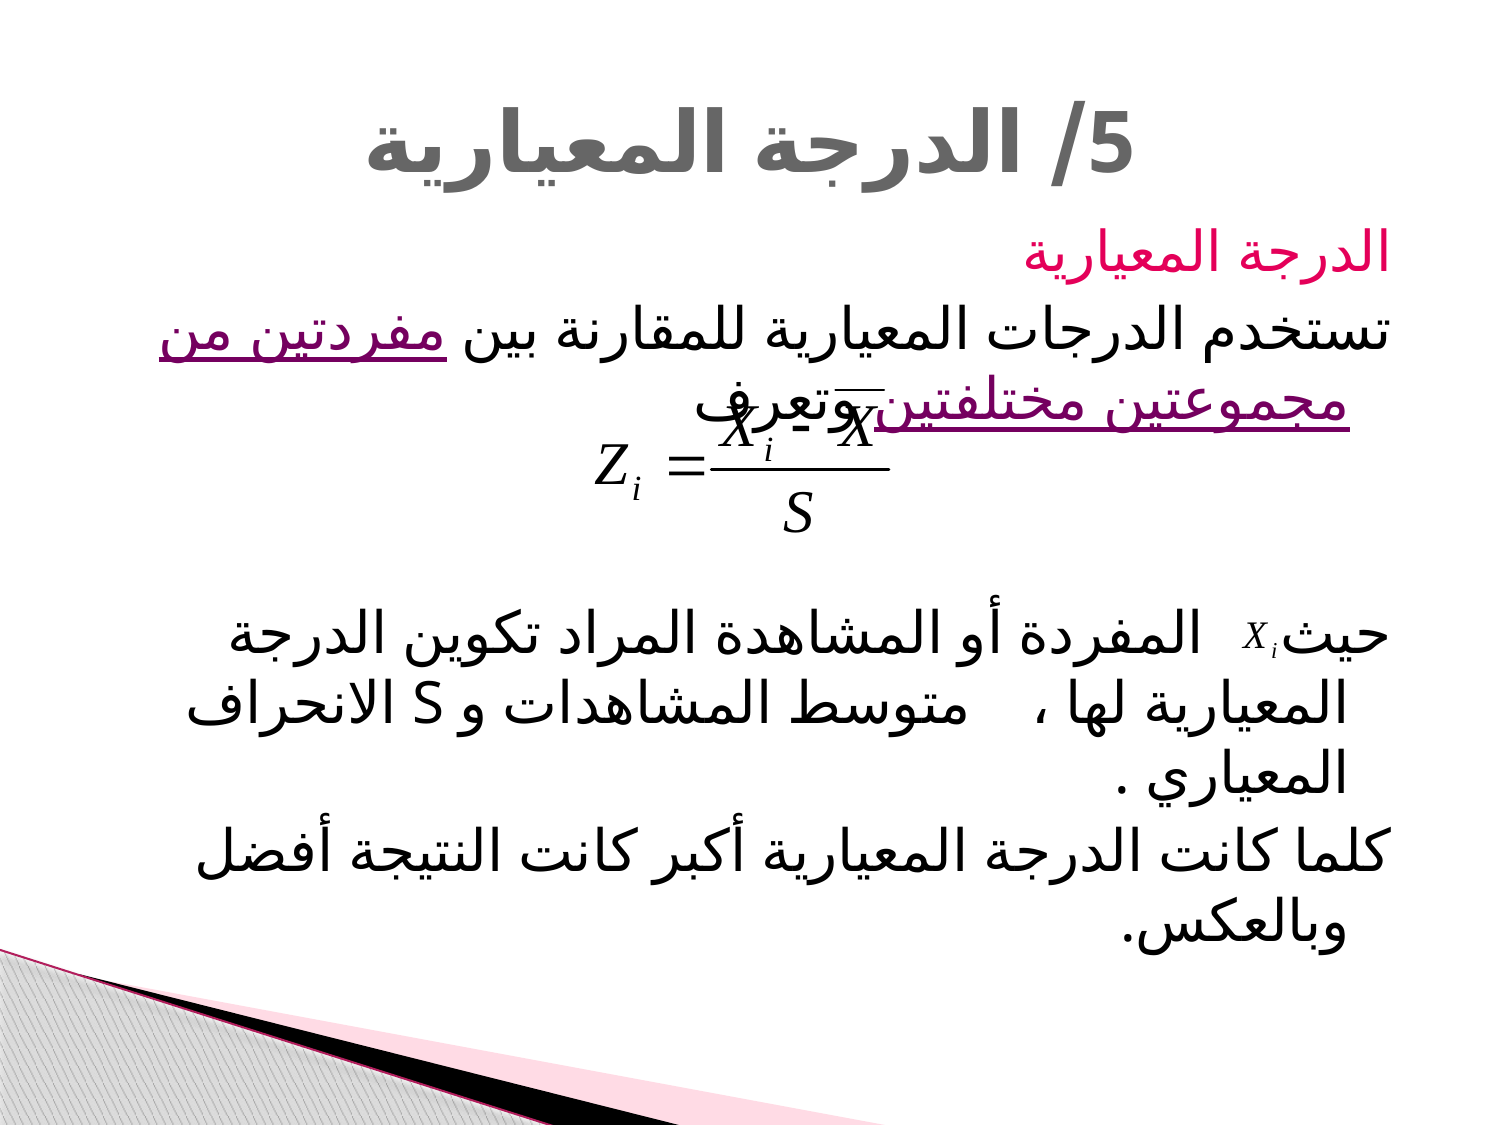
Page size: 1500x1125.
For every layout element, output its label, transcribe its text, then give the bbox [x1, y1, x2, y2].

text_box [584, 373, 904, 546]
list الدرجة المعيارية تستخدم الدرجات المعيارية للمقارنة بين مفردتين من مجموعتين مختلفتين وتعرف حيث المفردة أو المشاهدة المراد تكوين الدرجة المعيارية لها ، متوسط المشاهدات و S الانحراف المعياري . كلما كانت الدرجة المعيارية أكبر كانت النتيجة أفضل وبالعكس. [75, 233, 1425, 986]
title 5/ الدرجة المعيارية [75, 45, 1425, 233]
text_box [1233, 609, 1287, 669]
